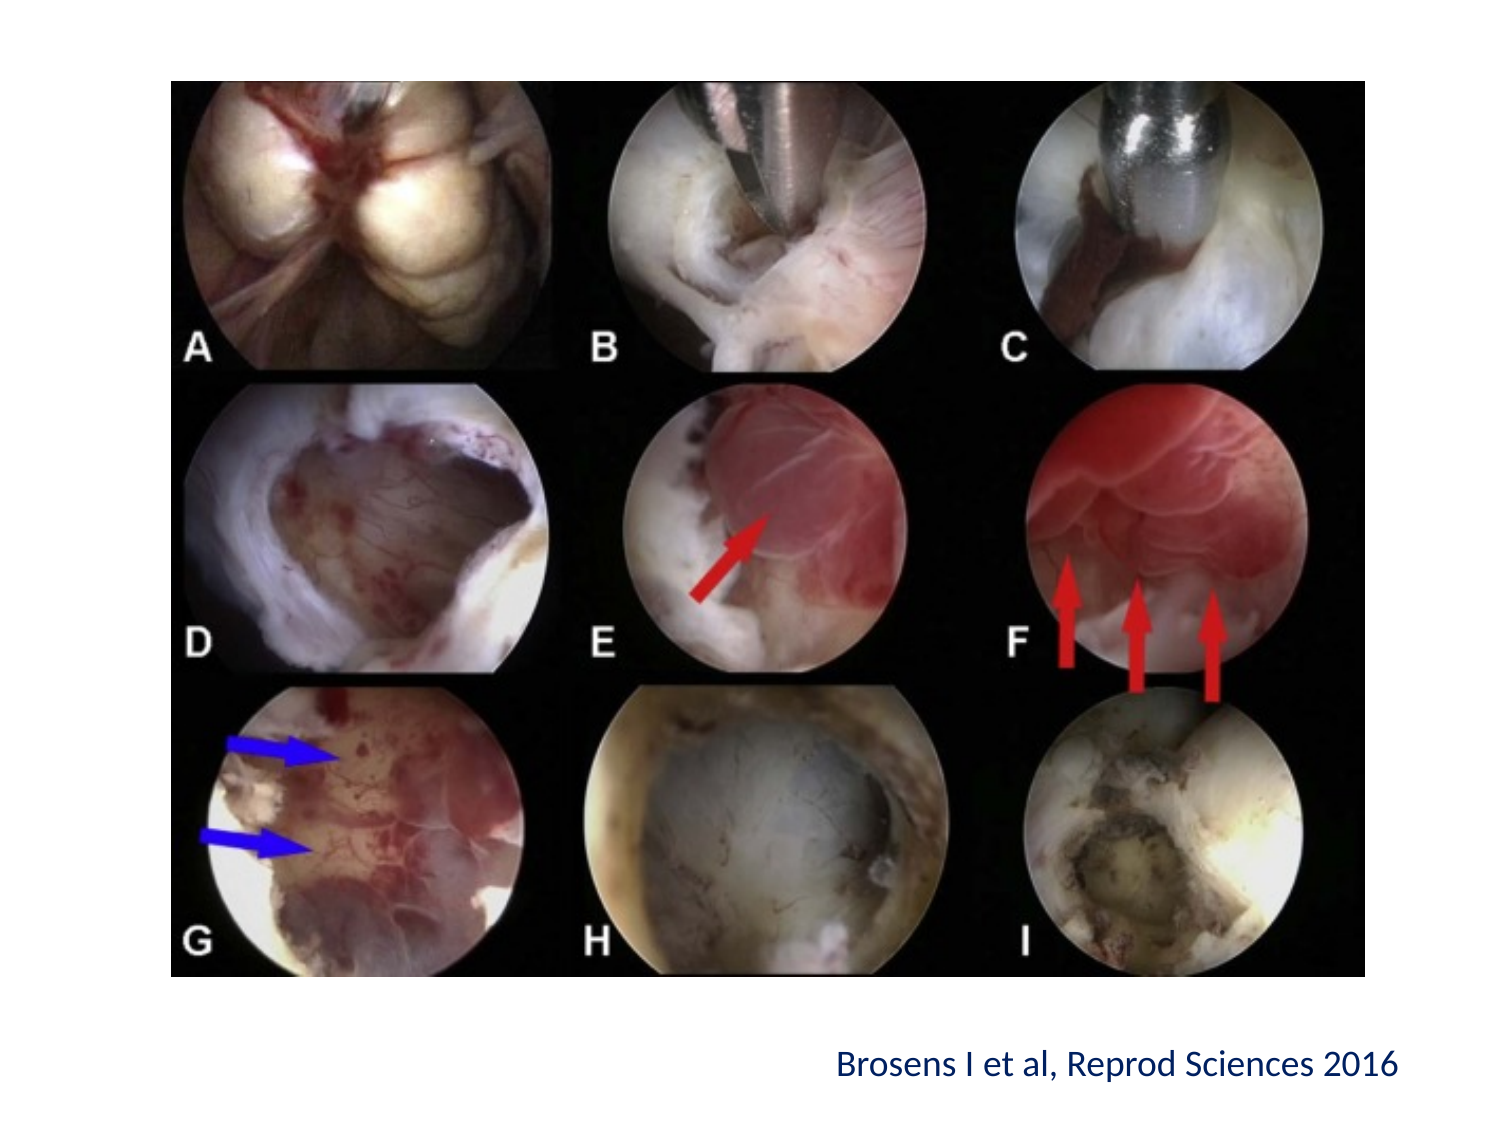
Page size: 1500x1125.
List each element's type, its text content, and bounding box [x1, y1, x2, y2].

text_box Brosens I et al, Reprod Sciences 2016 [821, 1031, 1415, 1091]
picture [170, 80, 1365, 977]
